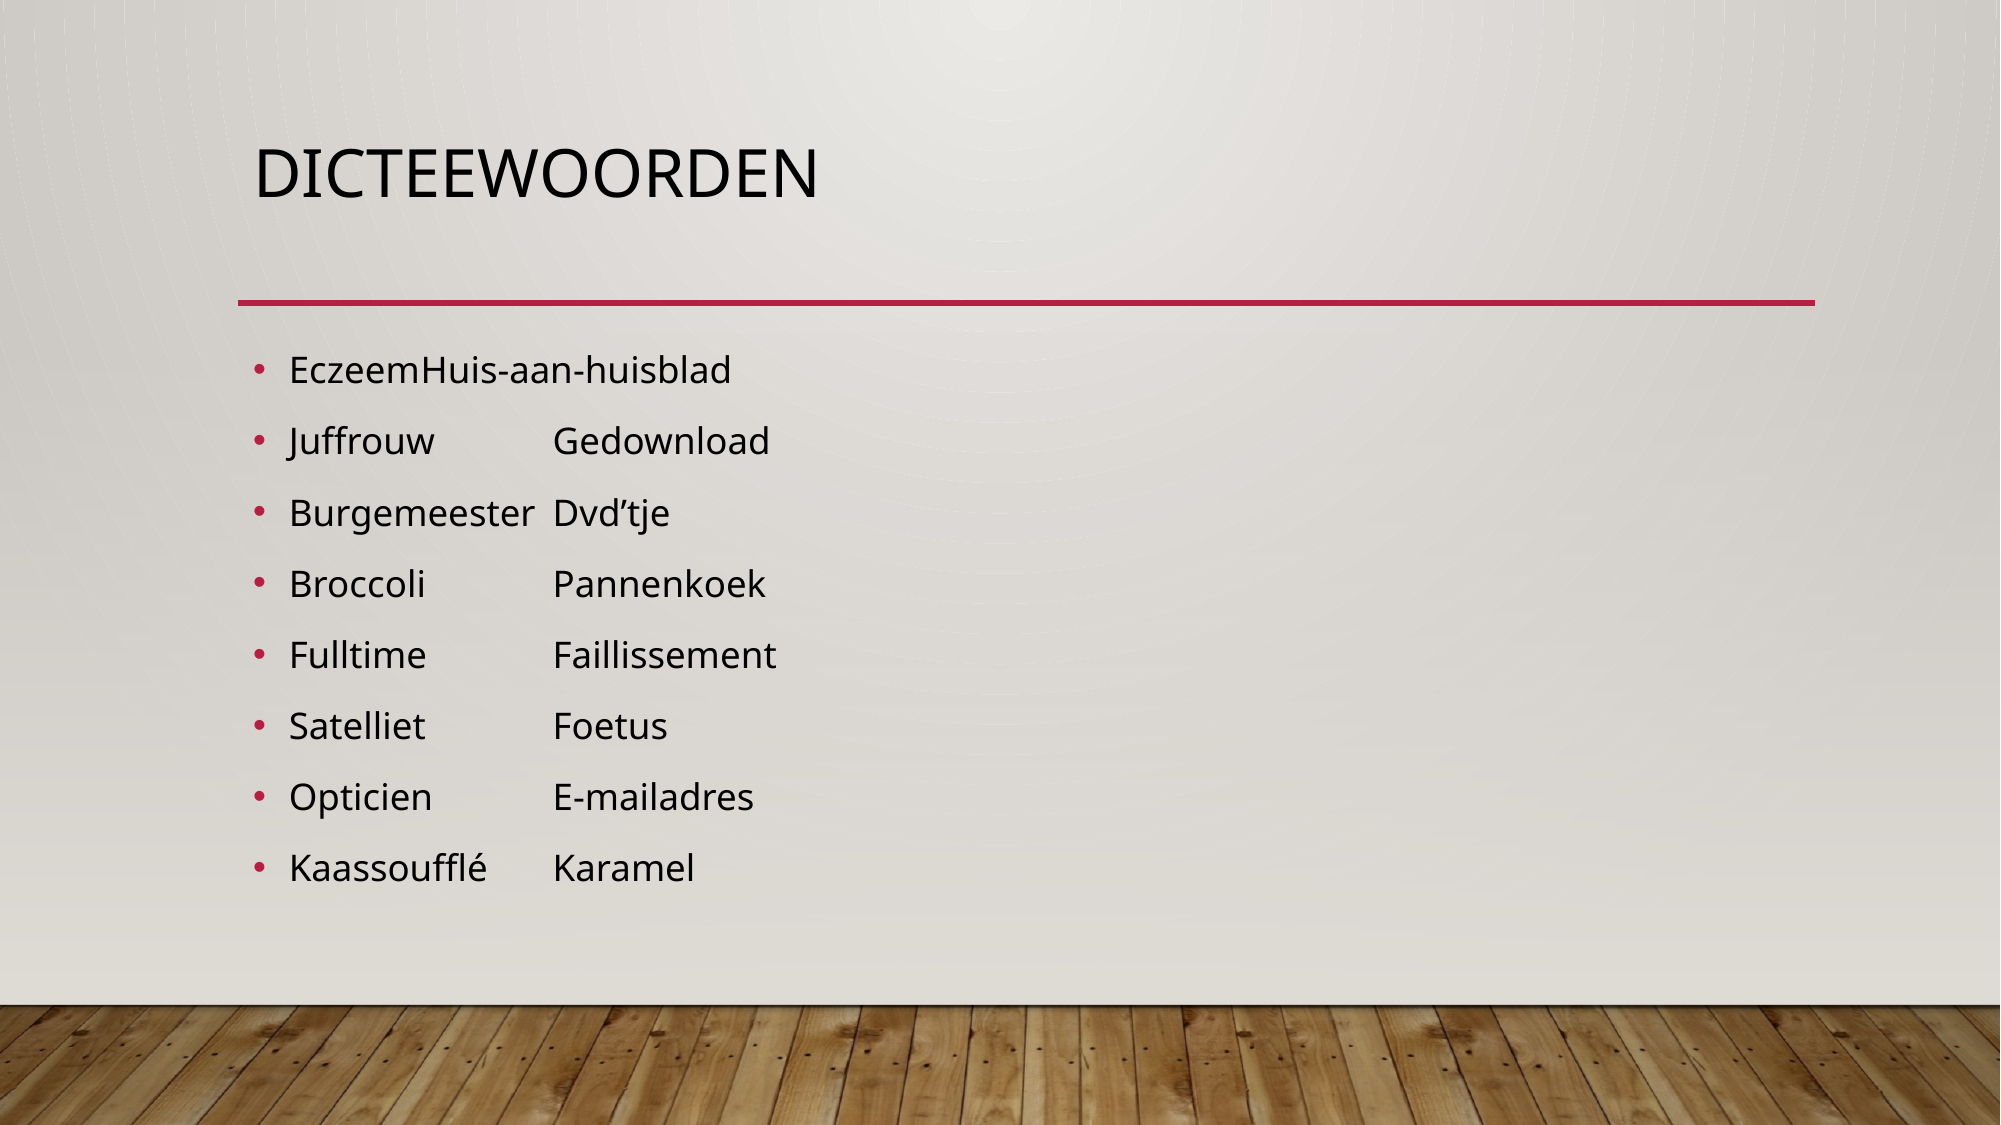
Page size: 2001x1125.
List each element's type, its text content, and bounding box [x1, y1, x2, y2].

list Eczeem Huis-aan-huisblad Juffrouw Gedownload Burgemeester Dvd’tje Broccoli Pannenkoek Fulltime Faillissement Satelliet Foetus Opticien E-mailadres Kaassoufflé Karamel [238, 330, 1814, 897]
title Dicteewoorden [238, 131, 1814, 305]
picture [0, 1005, 2000, 1125]
